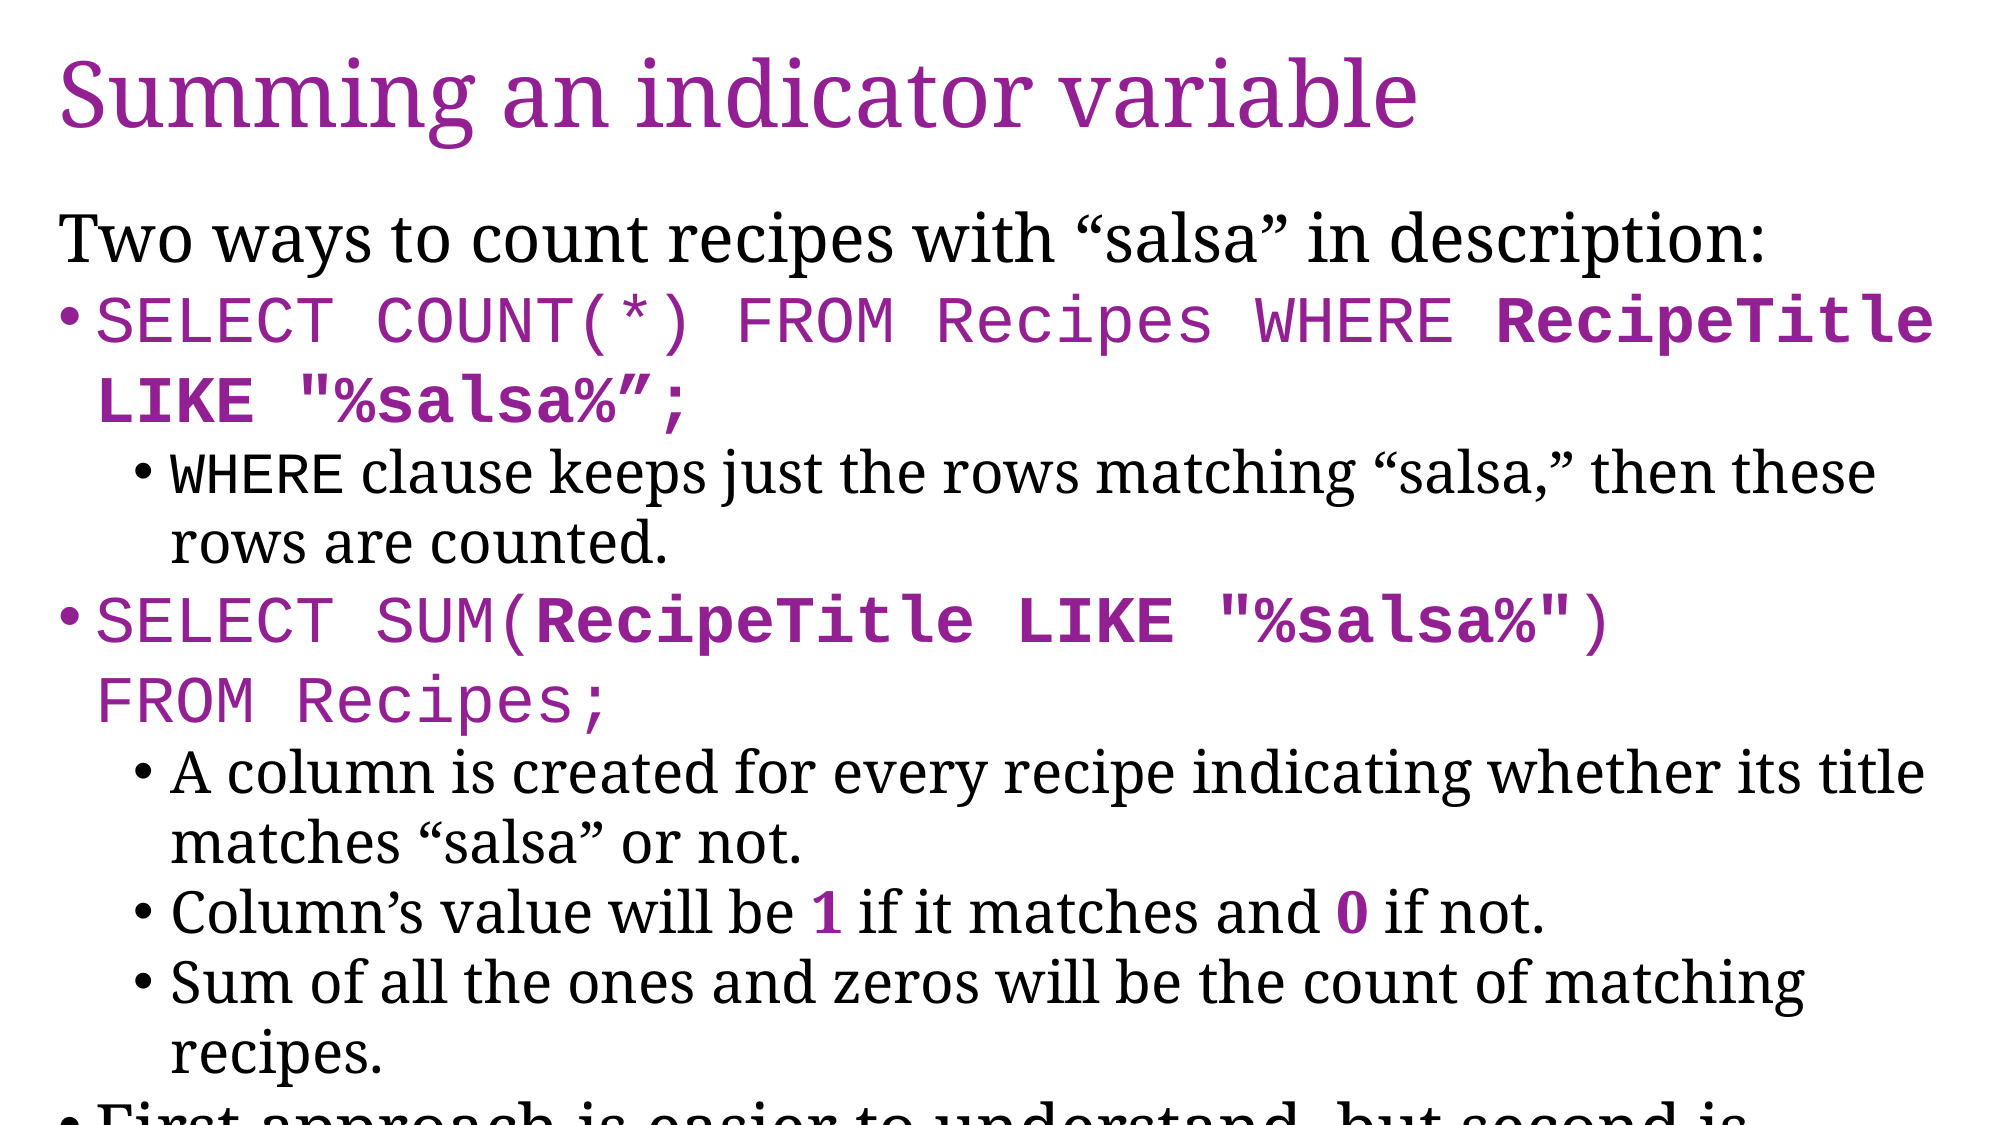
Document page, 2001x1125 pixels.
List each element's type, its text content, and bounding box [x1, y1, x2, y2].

title Summing an indicator variable [43, 25, 1953, 171]
list Two ways to count recipes with “salsa” in description: SELECT COUNT(*) FROM Recipes WHERE RecipeTitle LIKE "%salsa%”; WHERE clause keeps just the rows matching “salsa,” then these rows are counted. SELECT SUM(RecipeTitle LIKE "%salsa%") FROM Recipes; A column is created for every recipe indicating whether its title matches “salsa” or not. Column’s value will be 1 if it matches and 0 if not. Sum of all the ones and zeros will be the count of matching recipes. First approach is easier to understand, but second is shorter. [43, 188, 1953, 1106]
